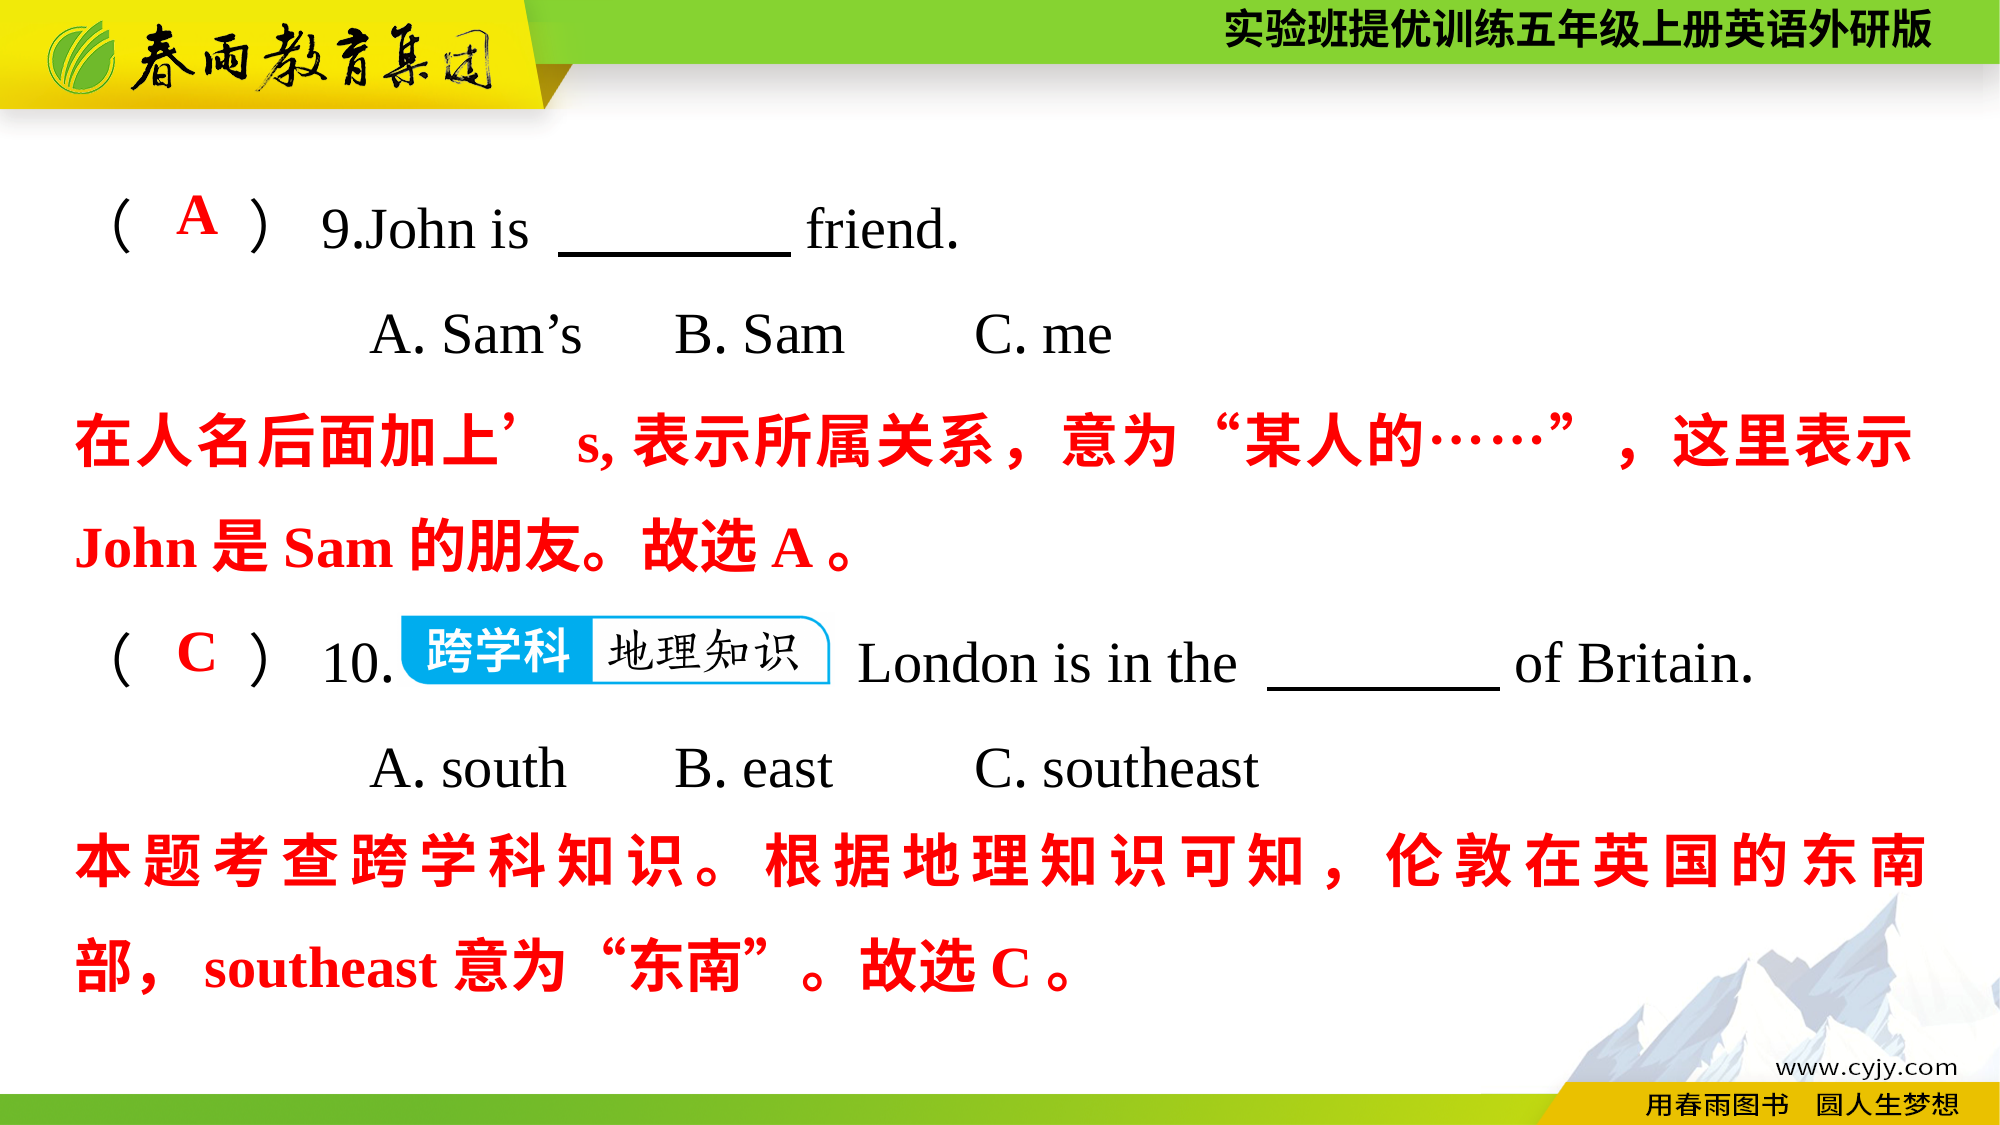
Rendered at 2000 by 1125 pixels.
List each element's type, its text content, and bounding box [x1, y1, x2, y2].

picture [0, 0, 2000, 1125]
text_box C [161, 605, 234, 691]
text_box 在人名后面加上’s,表示所属关系，意为“某人的……”，这里表示John是Sam的朋友。故选A。 [59, 361, 1944, 587]
text_box A [161, 168, 234, 254]
list （ ）9.John is friend. A. Sam’s B. Sam C. me （ ）10. London is in the of Britain. A. south B. east C. southeast [59, 147, 1944, 361]
text_box 本题考查跨学科知识。根据地理知识可知，伦敦在英国的东南部，southeast意为“东南”。故选C。 [59, 781, 1944, 1007]
list （ ）9.John is friend. A. Sam’s B. Sam C. me （ ）10. London is in the of Britain. A. south B. east C. southeast [59, 587, 1944, 781]
